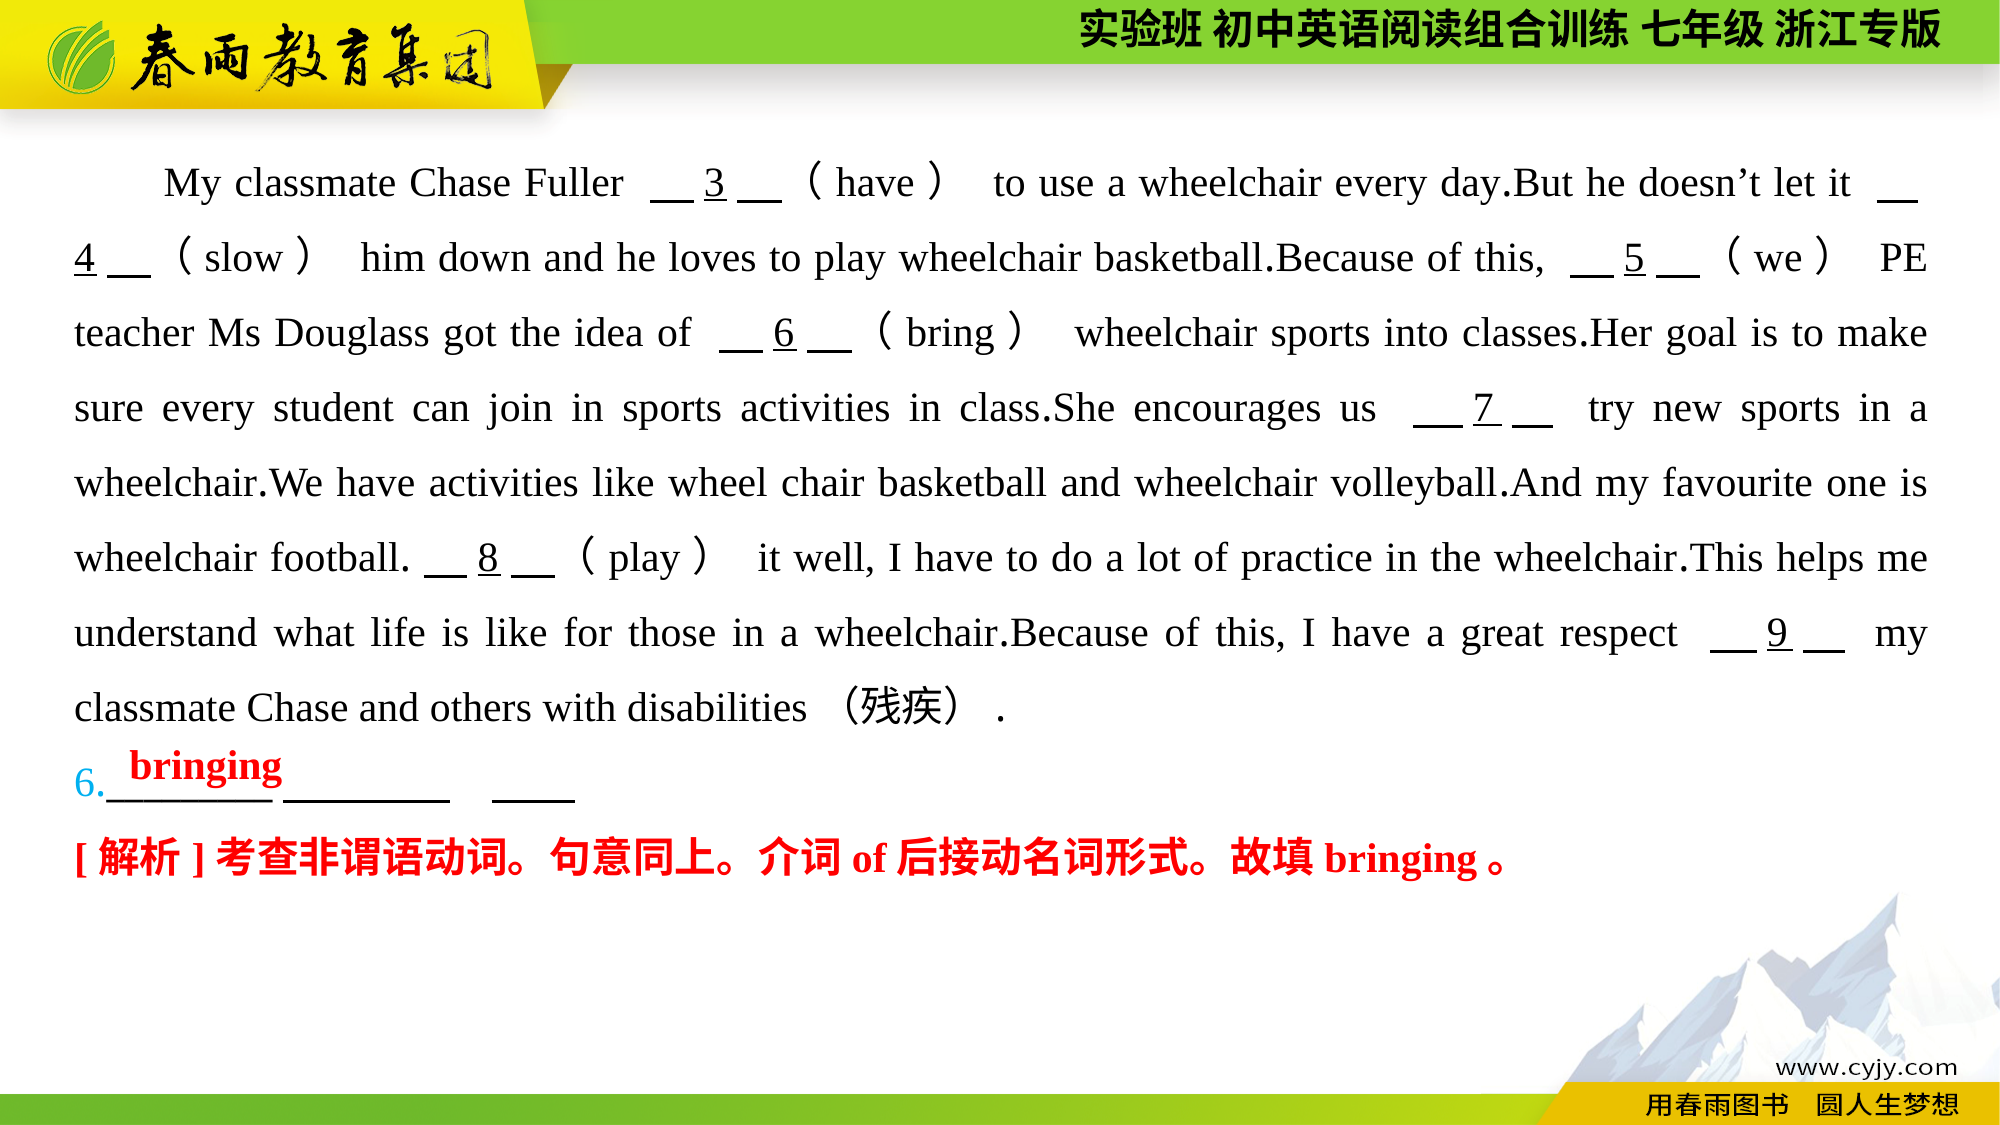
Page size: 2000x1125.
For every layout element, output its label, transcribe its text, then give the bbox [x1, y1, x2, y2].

picture [0, 0, 2000, 1125]
text_box bringing [114, 730, 298, 796]
list My classmate Chase Fuller 3 （have） to use a wheelchair every day.But he doesn’t let it 4 （slow） him down and he loves to play wheelchair basketball.Because of this, 5 （we） PE teacher Ms Douglass got the idea of 6 （bring） wheelchair sports into classes.Her goal is to make sure every student can join in sports activities in class.She encourages us 7 try new sports in a wheelchair.We have activities like wheel chair basketball and wheelchair volleyball.And my favourite one is wheelchair football. 8 （play） it well, I have to do a lot of practice in the wheelchair.This helps me understand what life is like for those in a wheelchair.Because of this, I have a great respect 9 my classmate Chase and others with disabilities（残疾）. 6._________ [59, 122, 1944, 798]
text_box [解析]考查非谓语动词。句意同上。介词of后接动名词形式。故填bringing。 [59, 798, 1944, 889]
